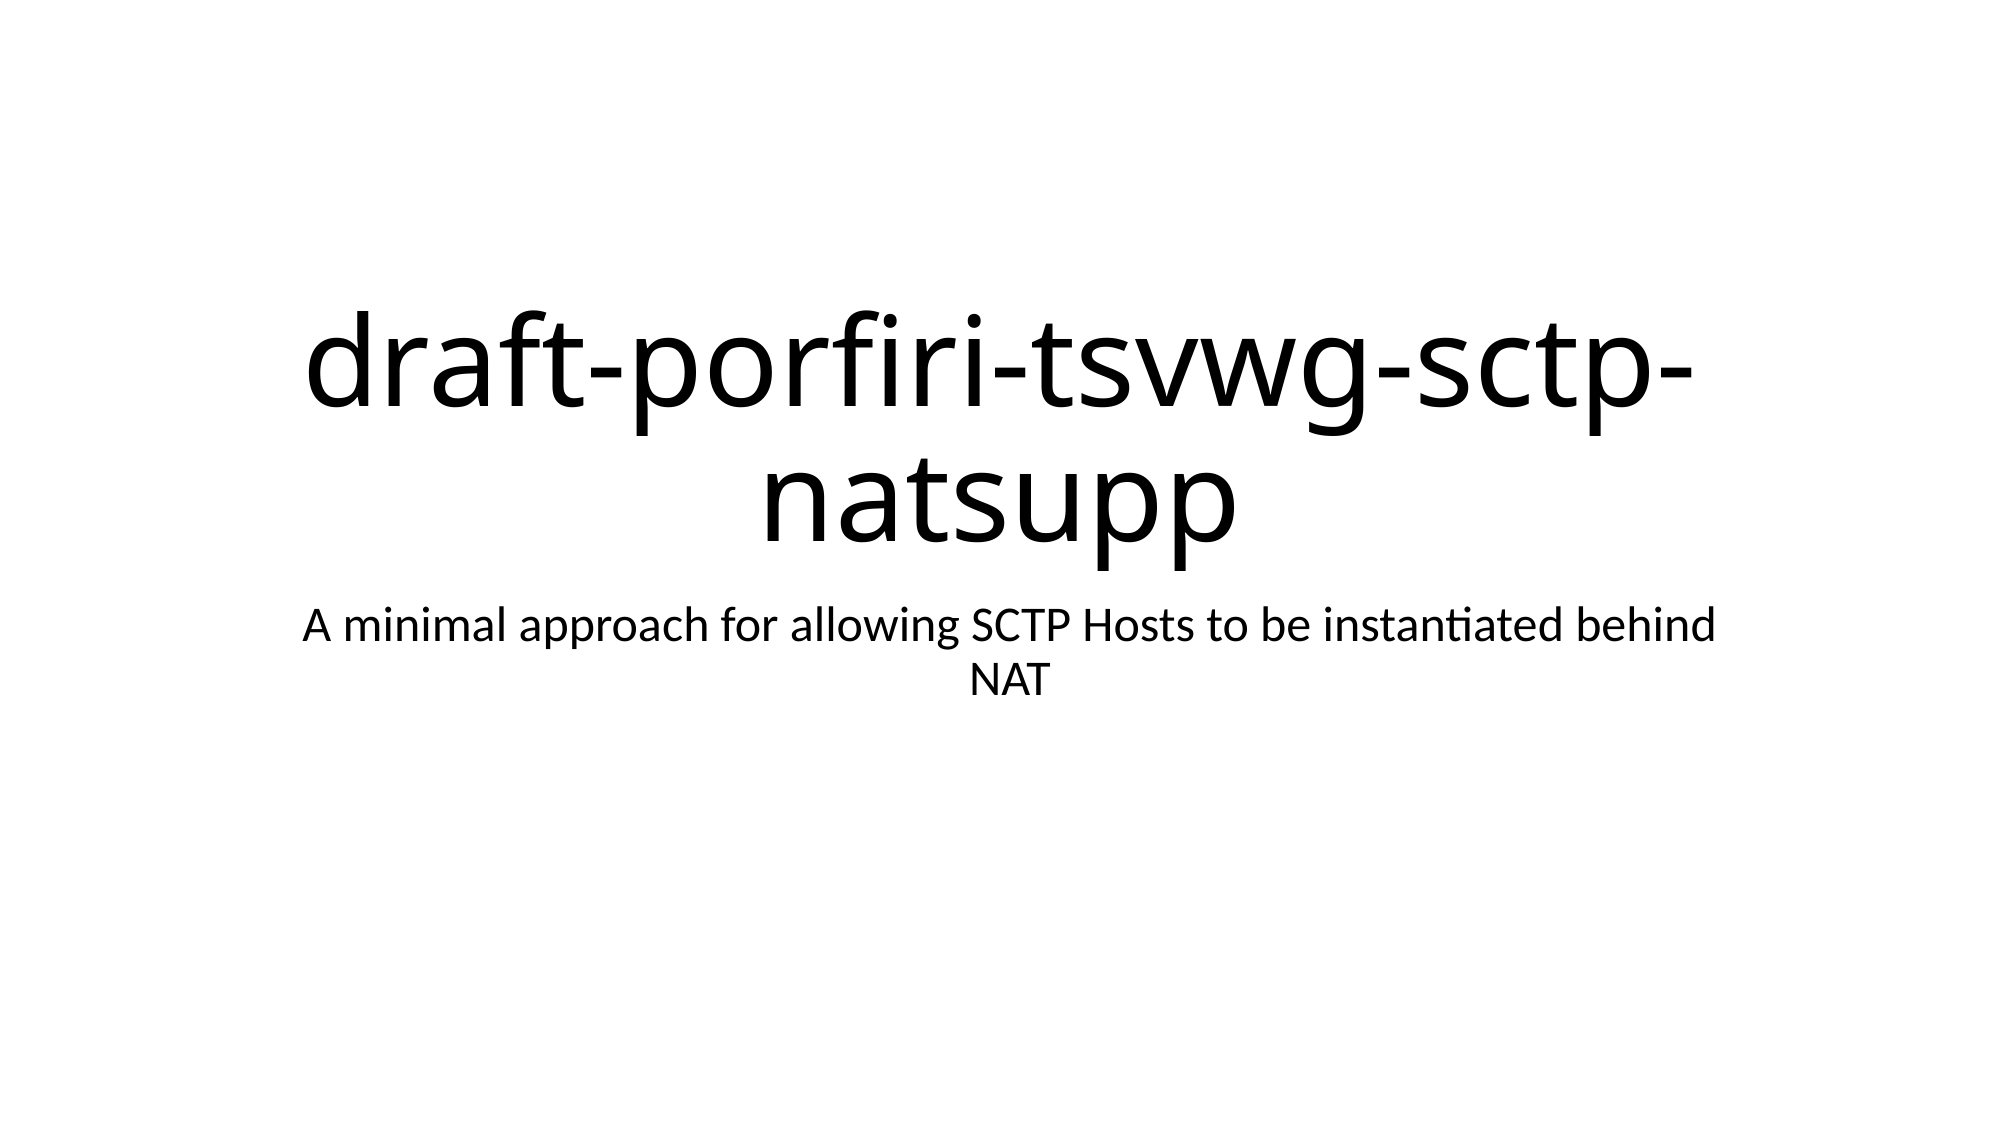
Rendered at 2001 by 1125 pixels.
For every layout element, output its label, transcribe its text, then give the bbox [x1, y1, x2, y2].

subtitle A minimal approach for allowing SCTP Hosts to be instantiated behind NAT [247, 590, 1773, 863]
title draft-porfiri-tsvwg-sctp-natsupp [249, 184, 1750, 576]
